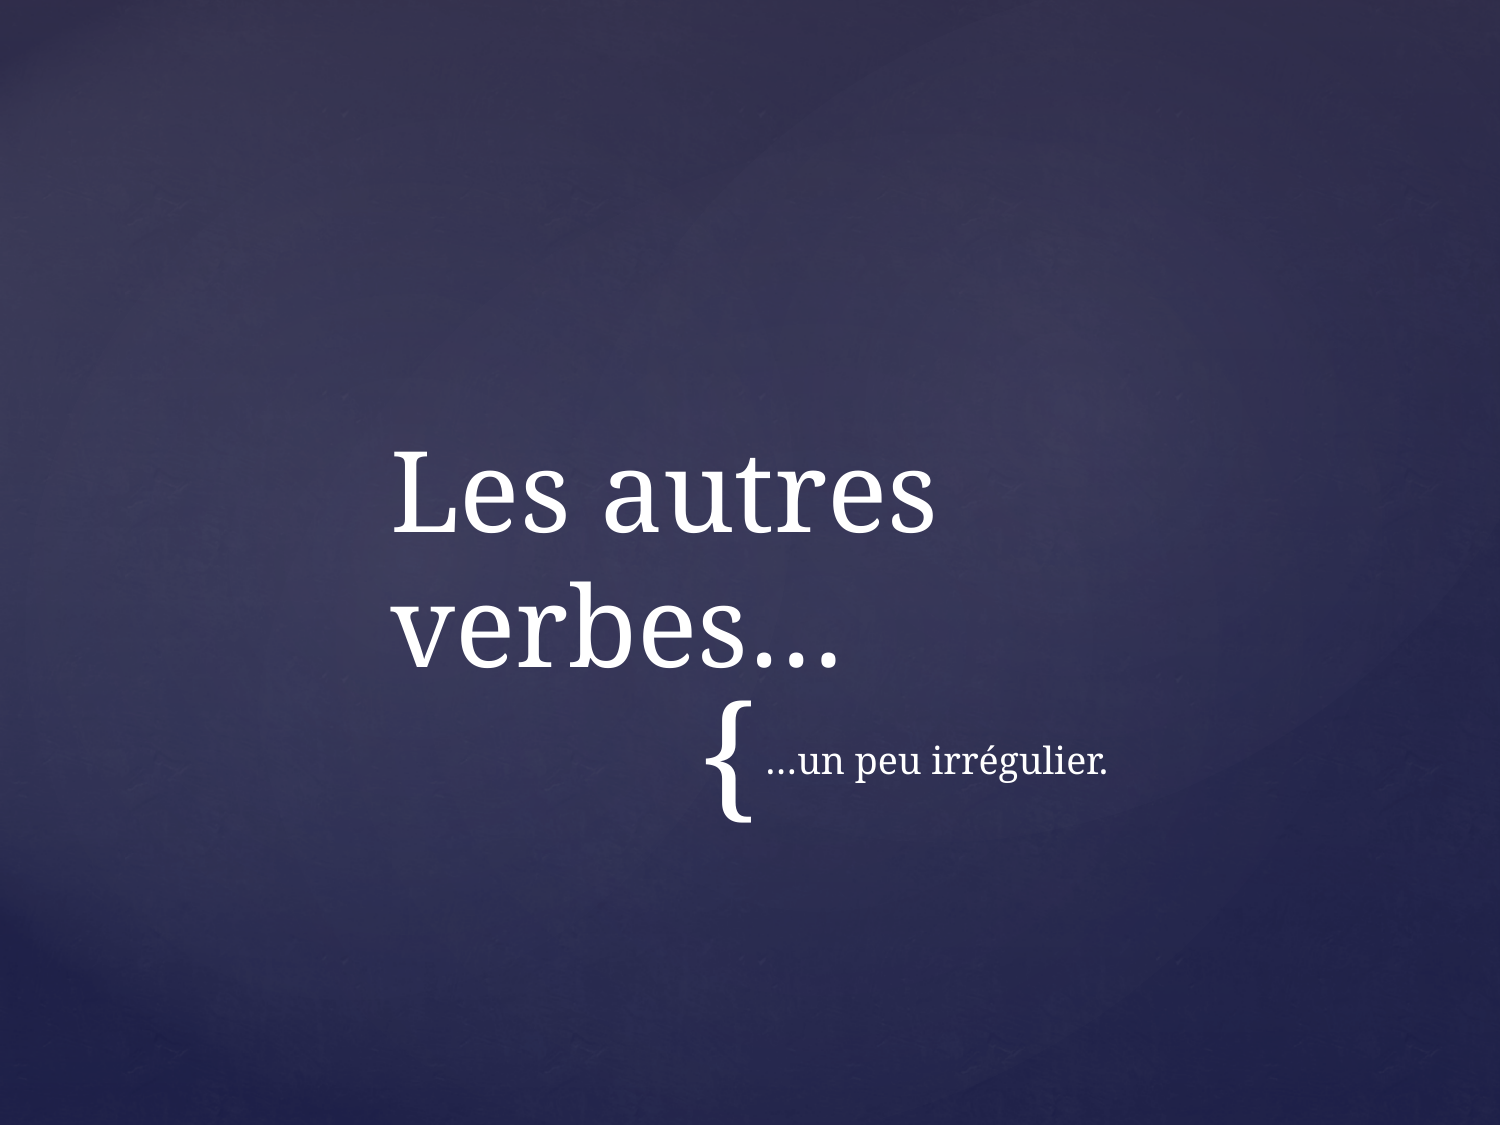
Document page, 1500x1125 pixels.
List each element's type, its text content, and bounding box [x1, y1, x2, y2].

list …un peu irrégulier. [750, 700, 1363, 820]
title Les autres verbes… [375, 312, 1365, 698]
